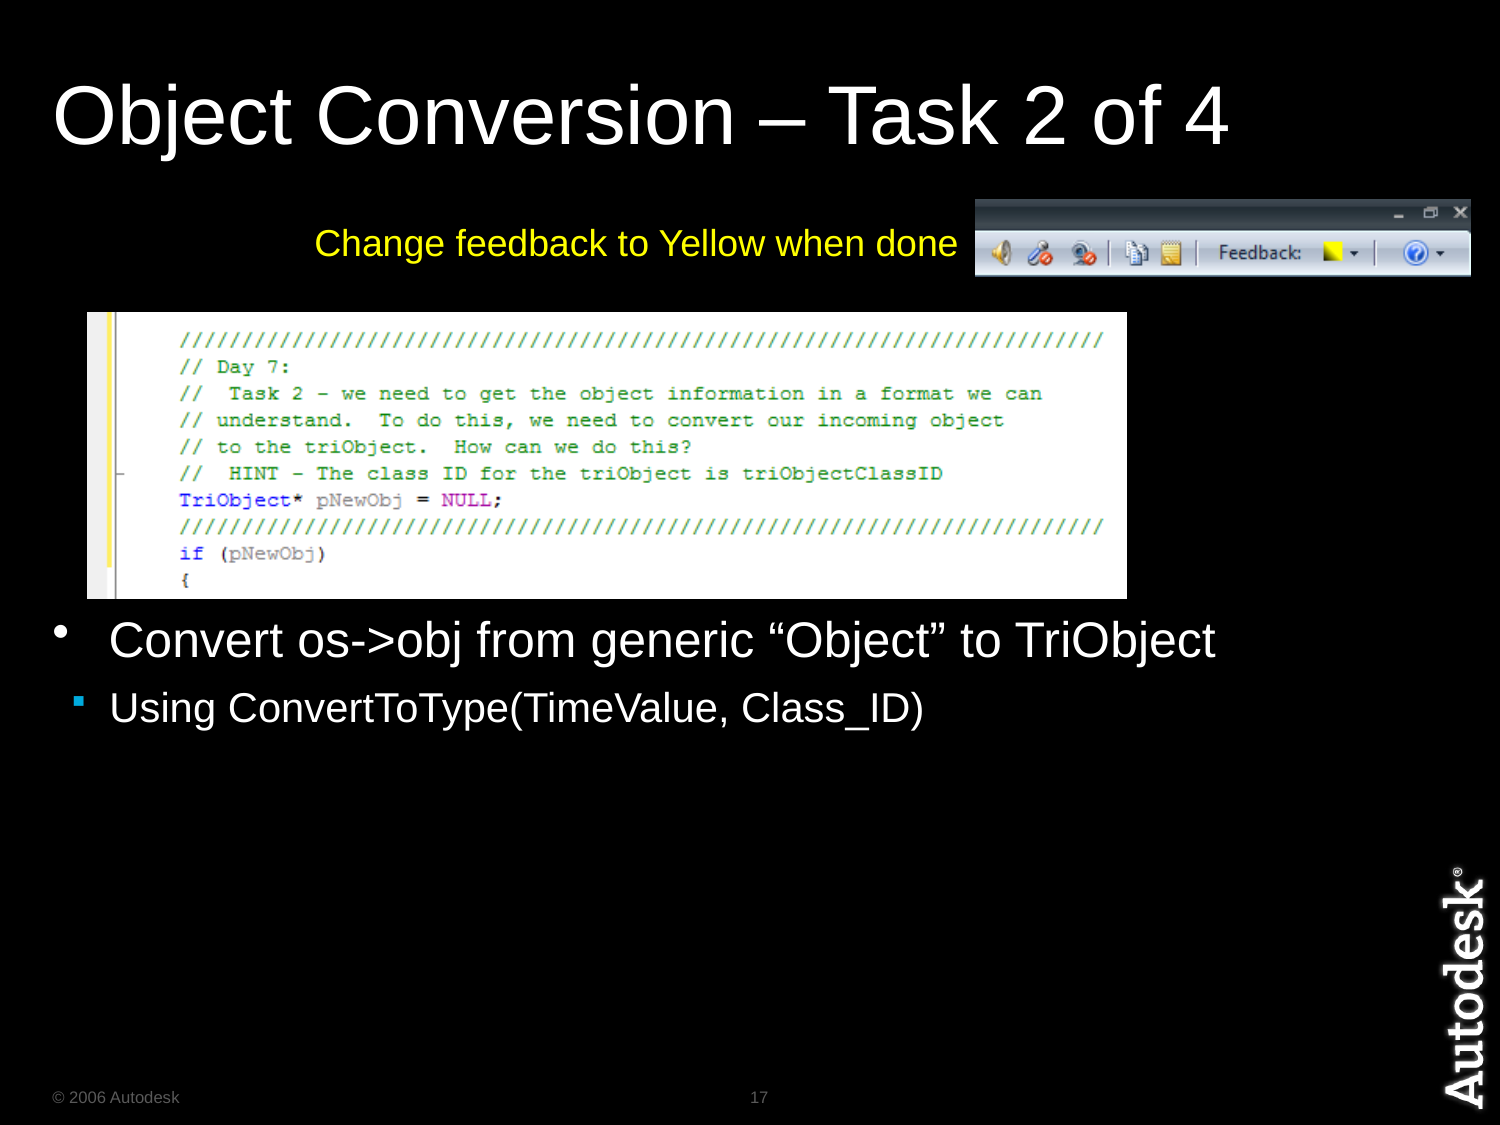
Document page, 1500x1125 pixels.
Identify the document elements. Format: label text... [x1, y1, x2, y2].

title Object Conversion – Task 2 of 4 [52, 22, 1401, 211]
picture [87, 312, 1127, 599]
picture [974, 0, 1500, 1125]
text_box Change feedback to Yellow when done [299, 211, 969, 272]
list Convert os->obj from generic “Object” to TriObject Using ConvertToType(TimeValue, Class_ID) [52, 231, 1401, 1073]
